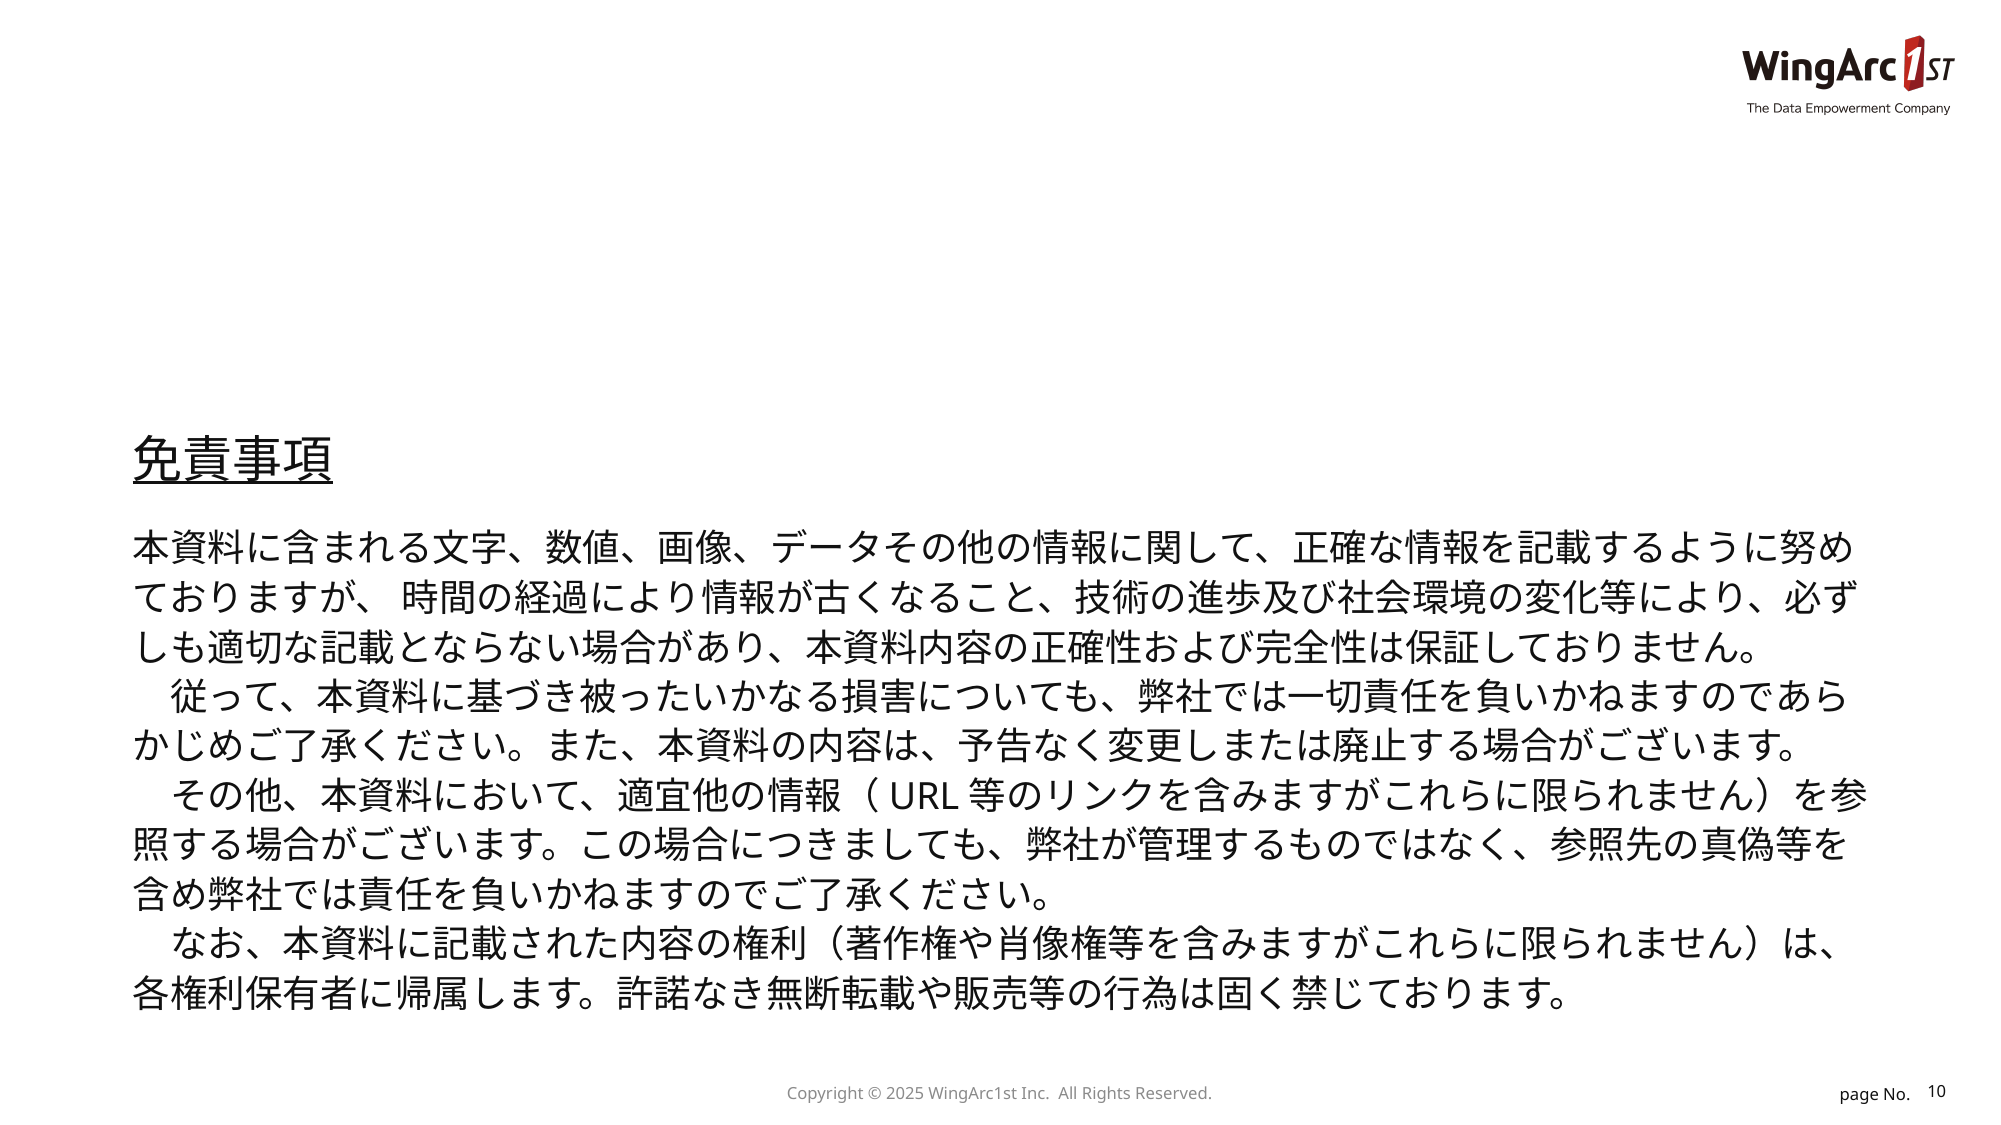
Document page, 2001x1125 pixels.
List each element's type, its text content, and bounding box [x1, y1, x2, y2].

text_box 免責事項 本資料に含まれる文字、数値、画像、データその他の情報に関して、正確な情報を記載するように努めておりますが、 時間の経過により情報が古くなること、技術の進歩及び社会環境の変化等により、必ずしも適切な記載とならない場合があり、本資料内容の正確性および完全性は保証しておりません。 従って、本資料に基づき被ったいかなる損害についても、弊社では一切責任を負いかねますのであらかじめご了承ください。また、本資料の内容は、予告なく変更しまたは廃止する場合がございます。 その他、本資料において、適宜他の情報（URL等のリンクを含みますがこれらに限られません）を参照する場合がございます。この場合につきましても、弊社が管理するものではなく、参照先の真偽等を含め弊社では責任を負いかねますのでご了承ください。 なお、本資料に記載された内容の権利（著作権や肖像権等を含みますがこれらに限られません）は、各権利保有者に帰属します。許諾なき無断転載や販売等の行為は固く禁じております。 [117, 413, 1884, 1023]
footer Copyright © 2025 WingArc1st Inc. All Rights Reserved. [746, 1073, 1254, 1112]
picture [1726, 19, 1971, 129]
slide_number 10 [1927, 1068, 1980, 1116]
